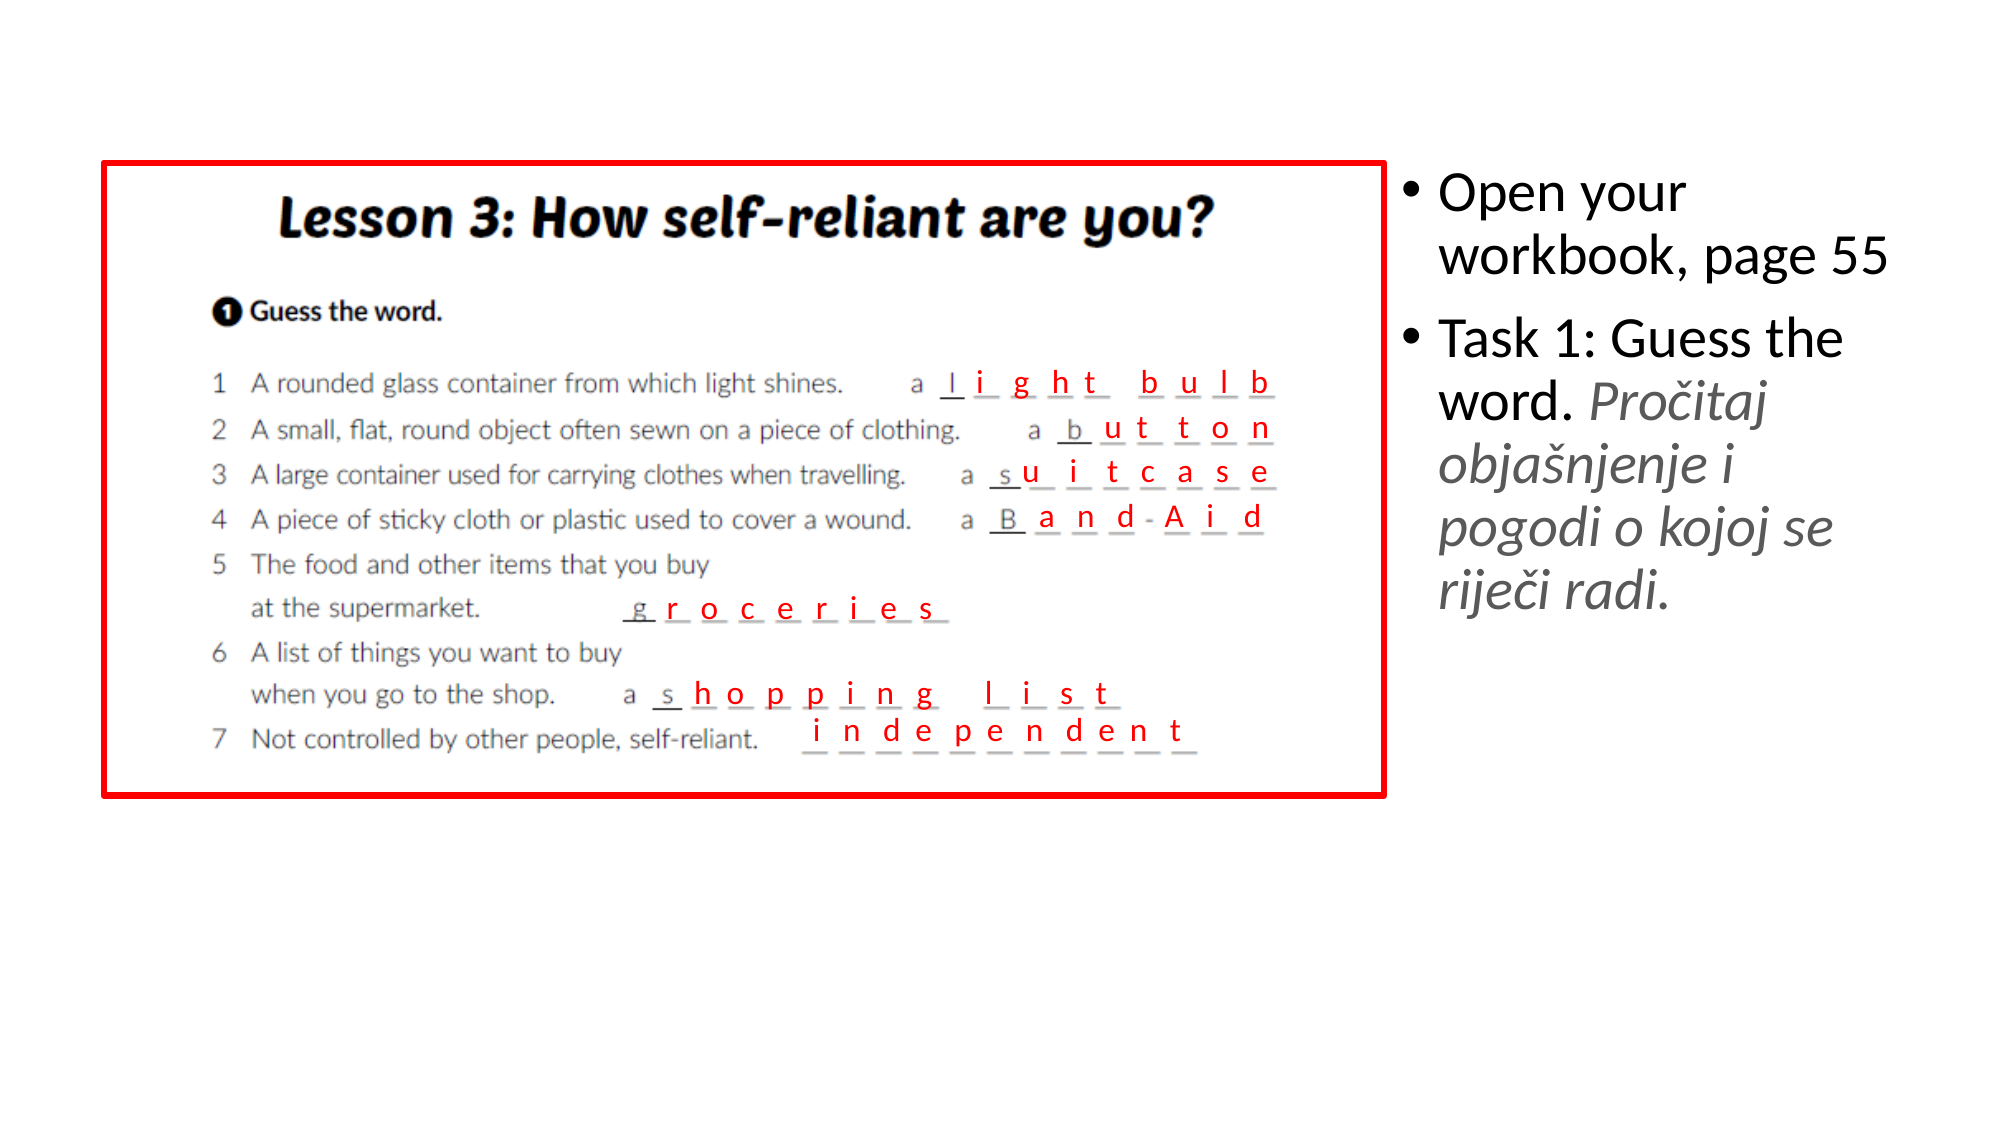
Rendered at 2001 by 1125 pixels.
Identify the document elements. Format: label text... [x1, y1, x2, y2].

list Open your workbook, page 55 Task 1: Guess the word. Pročitaj objašnjenje i pogodi o kojoj se riječi radi. [1385, 153, 1927, 868]
picture [106, 165, 1381, 793]
